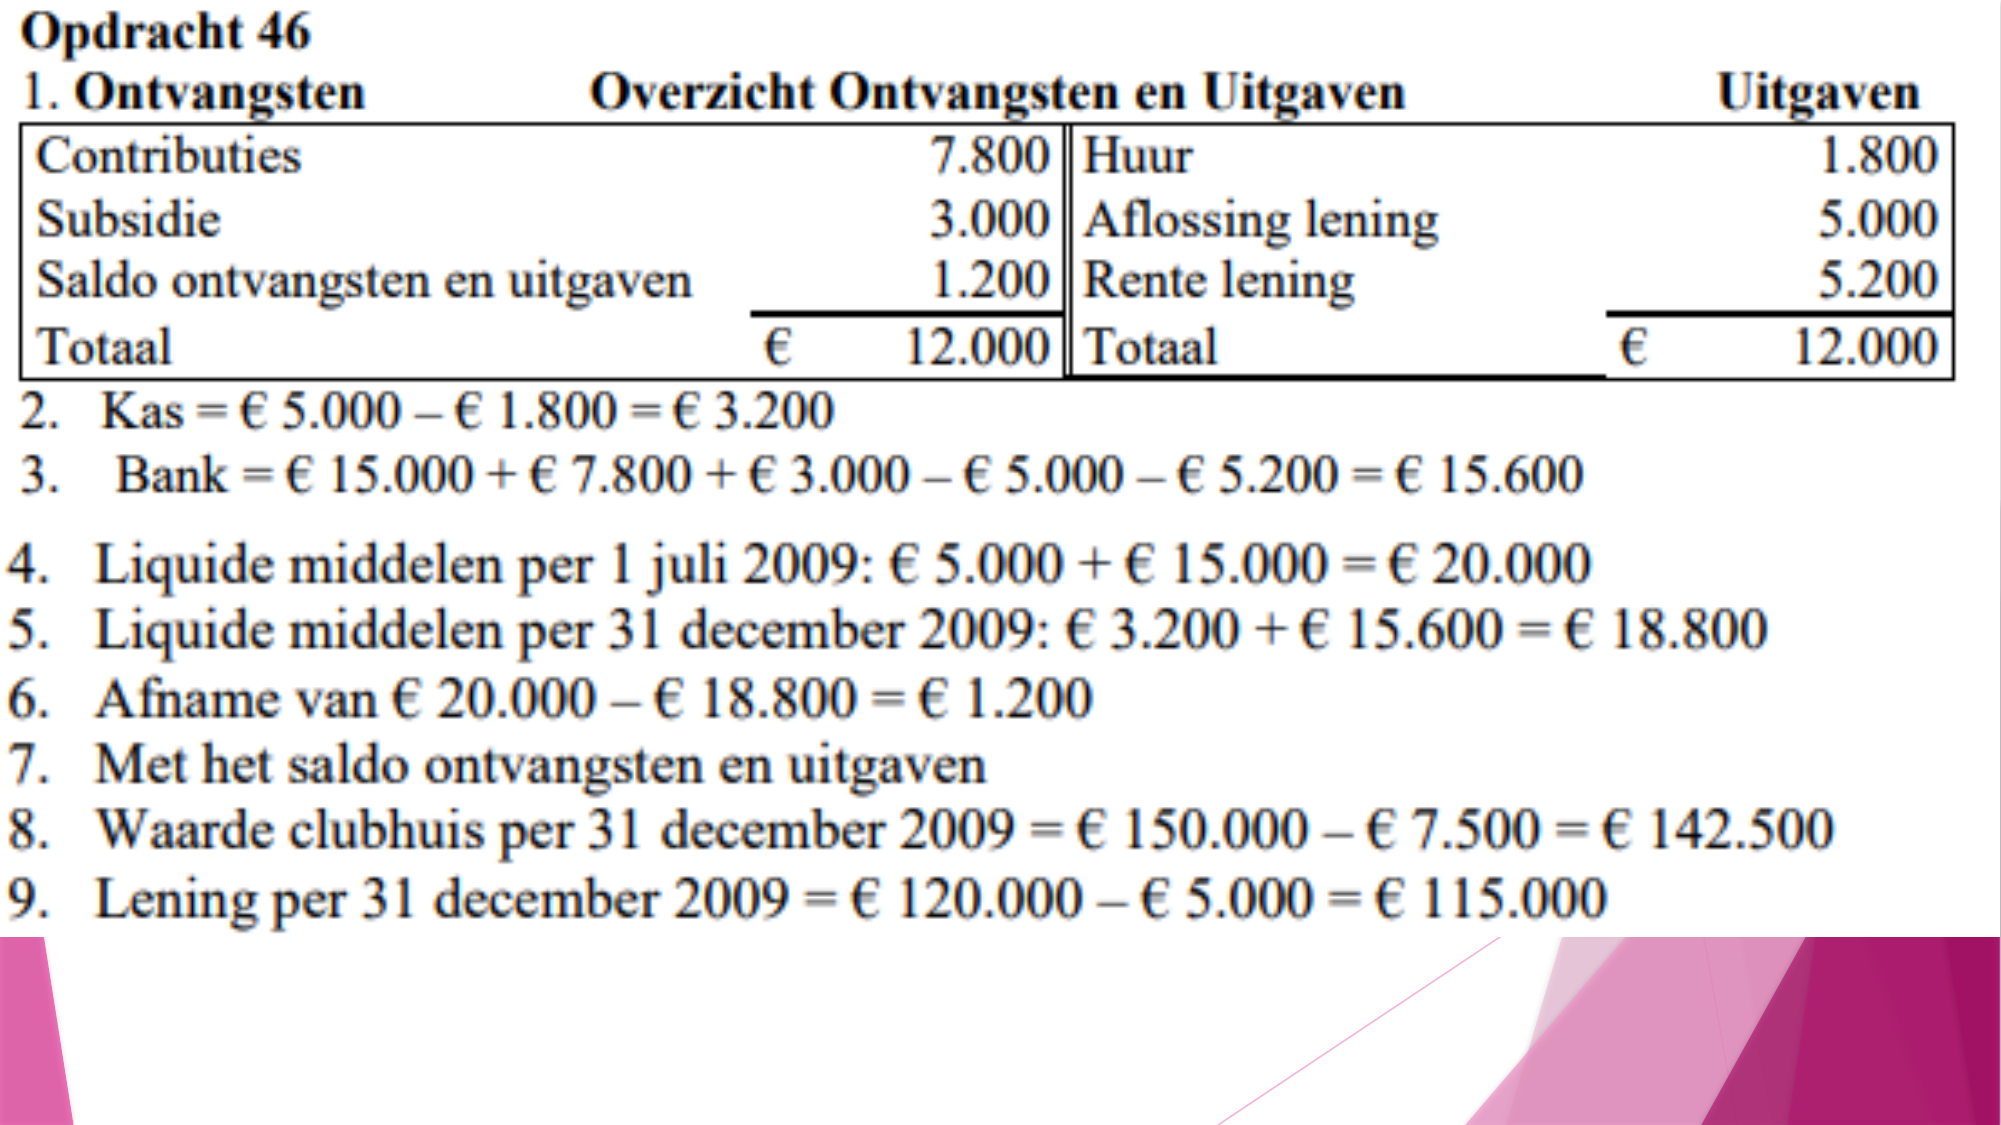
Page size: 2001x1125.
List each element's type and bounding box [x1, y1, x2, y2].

picture [0, 0, 2000, 937]
